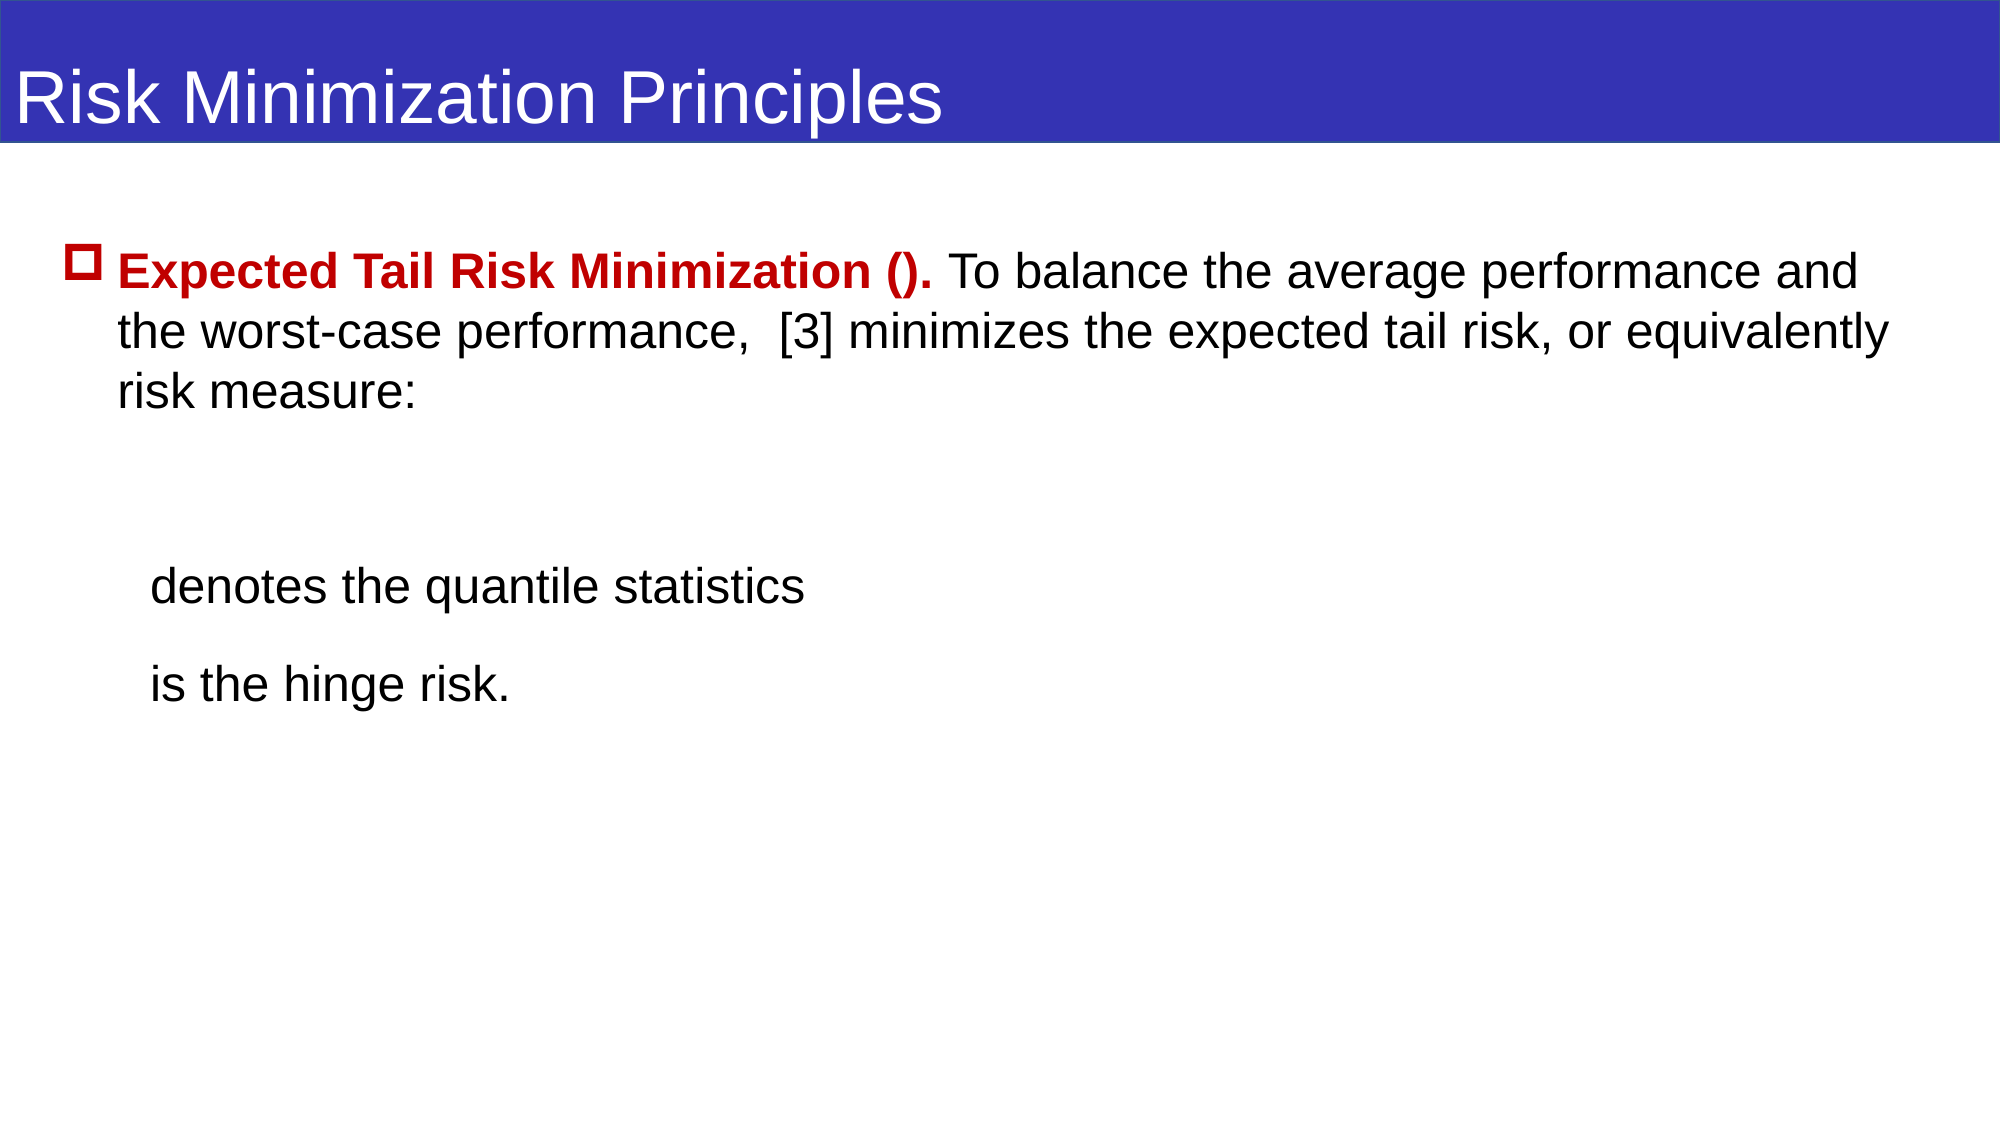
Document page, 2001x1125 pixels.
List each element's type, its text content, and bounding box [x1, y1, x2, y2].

text_box Risk Minimization Principles [0, 0, 2000, 143]
